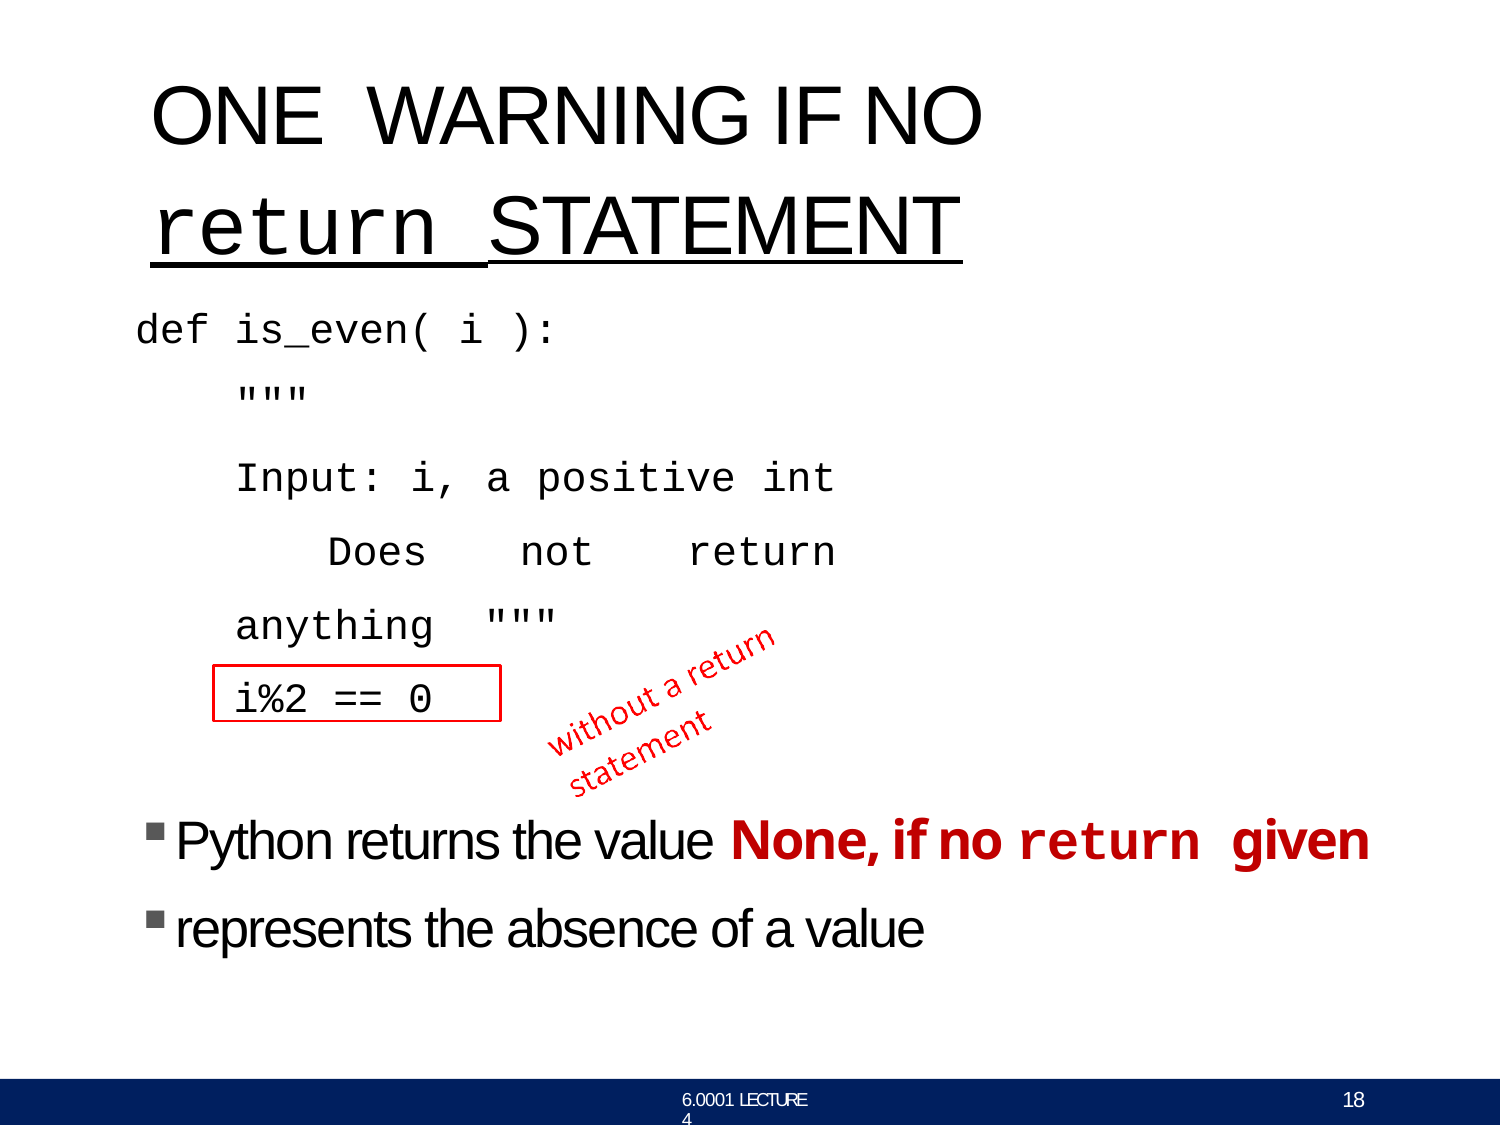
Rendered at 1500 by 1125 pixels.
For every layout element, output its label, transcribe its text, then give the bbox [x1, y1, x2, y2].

footer 6.0001 LECTURE 4 [679, 1090, 821, 1125]
text_box [547, 630, 775, 797]
text_box i%2 == 0 [213, 665, 501, 722]
title ONE WARNING IF NO return STATEMENT [124, 47, 1376, 383]
text_box Python returns the value None, if no return given represents the absence of a value [132, 780, 1438, 959]
slide_number 18 [1338, 1088, 1369, 1125]
text_box def is_even( i ): """ Input: i, a positive int Does not return anything """ [132, 275, 838, 648]
